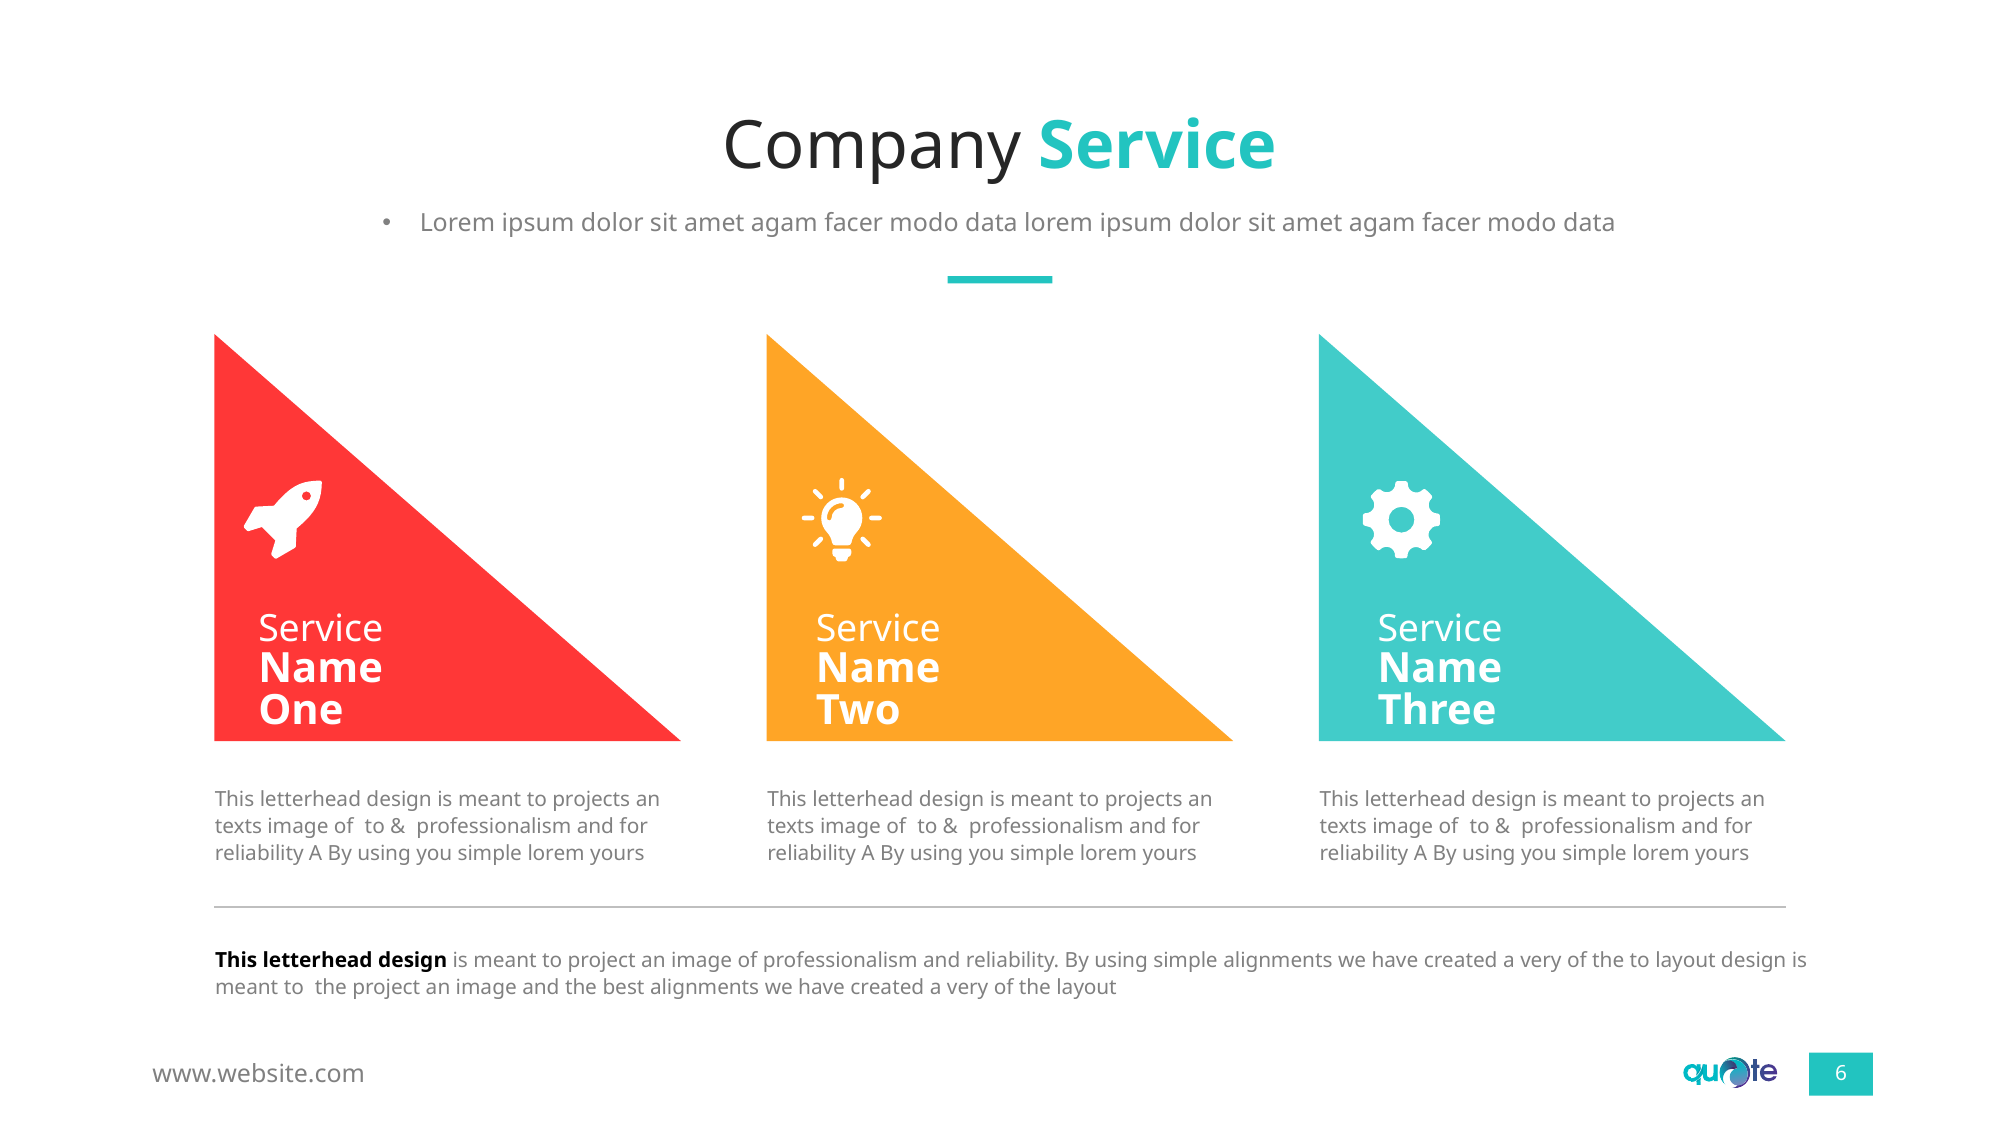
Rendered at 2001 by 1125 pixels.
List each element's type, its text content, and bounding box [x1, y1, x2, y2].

text_box [947, 275, 1053, 284]
picture [766, 333, 1234, 741]
slide_number 6 [1809, 1052, 1873, 1096]
text_box This letterhead design is meant to project an image of professionalism and reliability. By using simple alignments we have created a very of the to layout design is meant to the project an image and the best alignments we have created a very of the layout [214, 936, 1810, 1007]
text_box This letterhead design is meant to projects an texts image of to & professionalism and for reliability A By using you simple lorem yours [214, 771, 681, 877]
picture [1318, 333, 1786, 741]
picture [214, 333, 681, 741]
text_box This letterhead design is meant to projects an texts image of to & professionalism and for reliability A By using you simple lorem yours [767, 771, 1234, 877]
slide_number www.website.com [137, 1042, 391, 1103]
title Company Service [137, 96, 1863, 198]
text_box This letterhead design is meant to projects an texts image of to & professionalism and for reliability A By using you simple lorem yours [1319, 771, 1786, 877]
list Lorem ipsum dolor sit amet agam facer modo data lorem ipsum dolor sit amet agam facer modo data [137, 202, 1863, 246]
